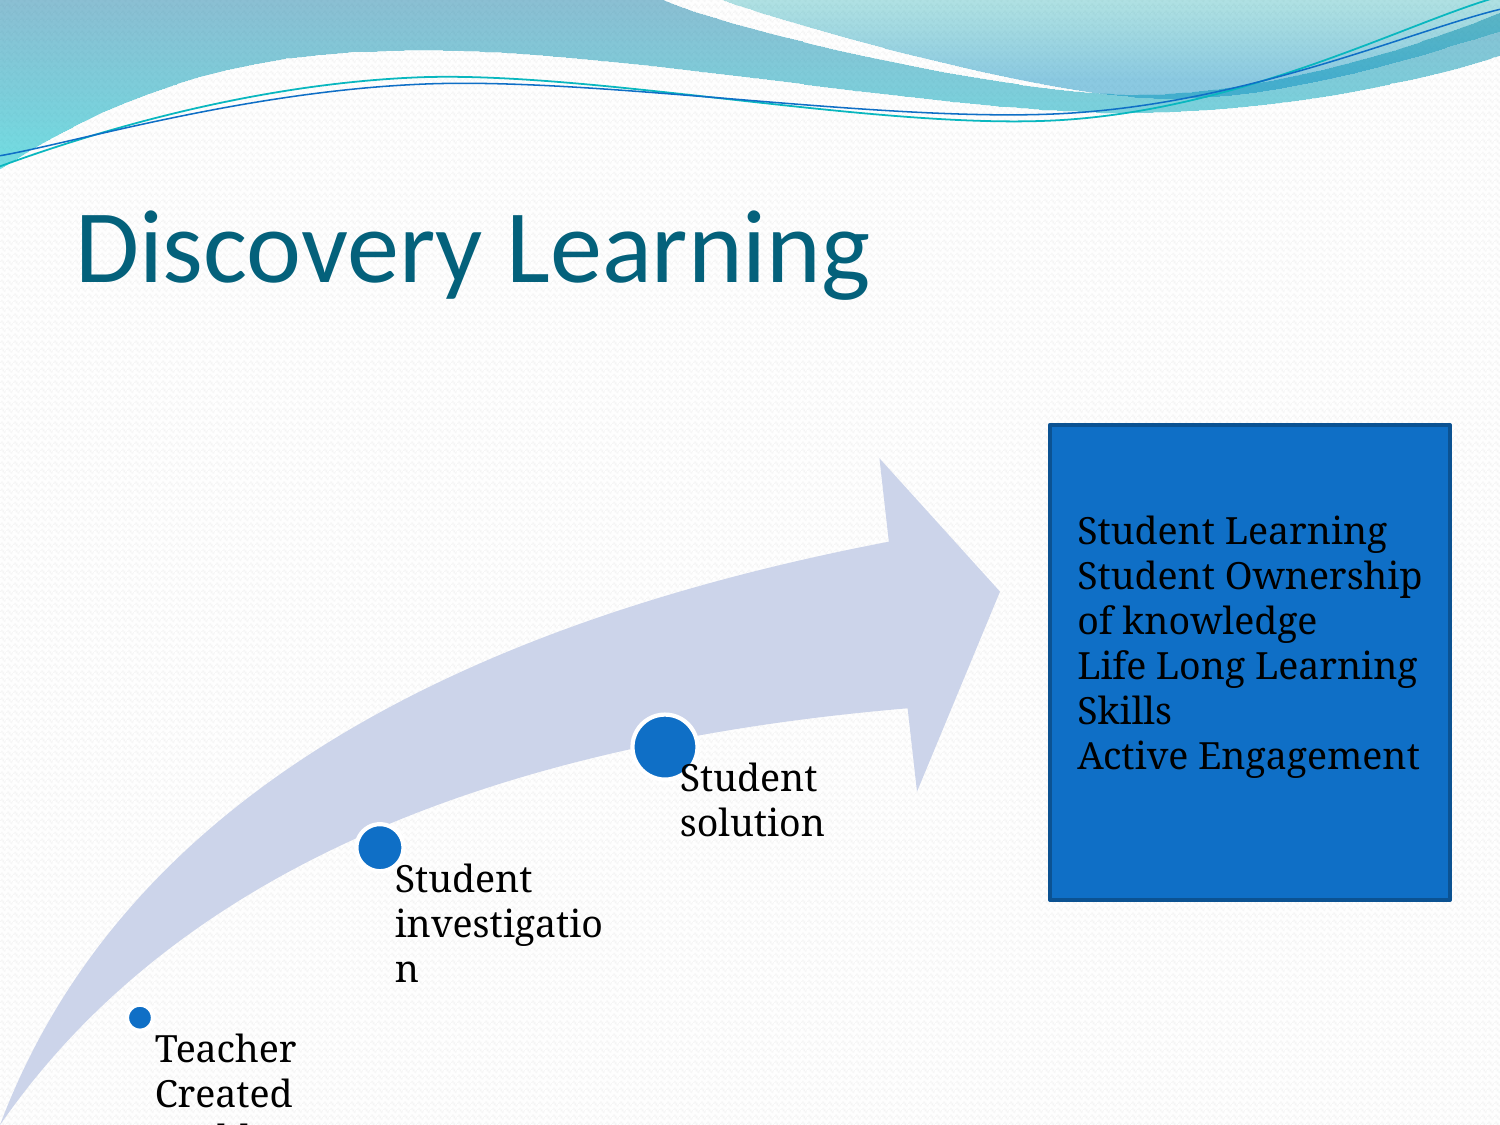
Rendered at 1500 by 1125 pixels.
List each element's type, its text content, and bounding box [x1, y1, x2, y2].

text_box [1048, 423, 1452, 902]
text_box Student Learning Student Ownership of knowledge Life Long Learning Skills Active Engagement [1062, 499, 1438, 830]
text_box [0, 458, 1001, 1125]
title Discovery Learning [75, 115, 1438, 303]
